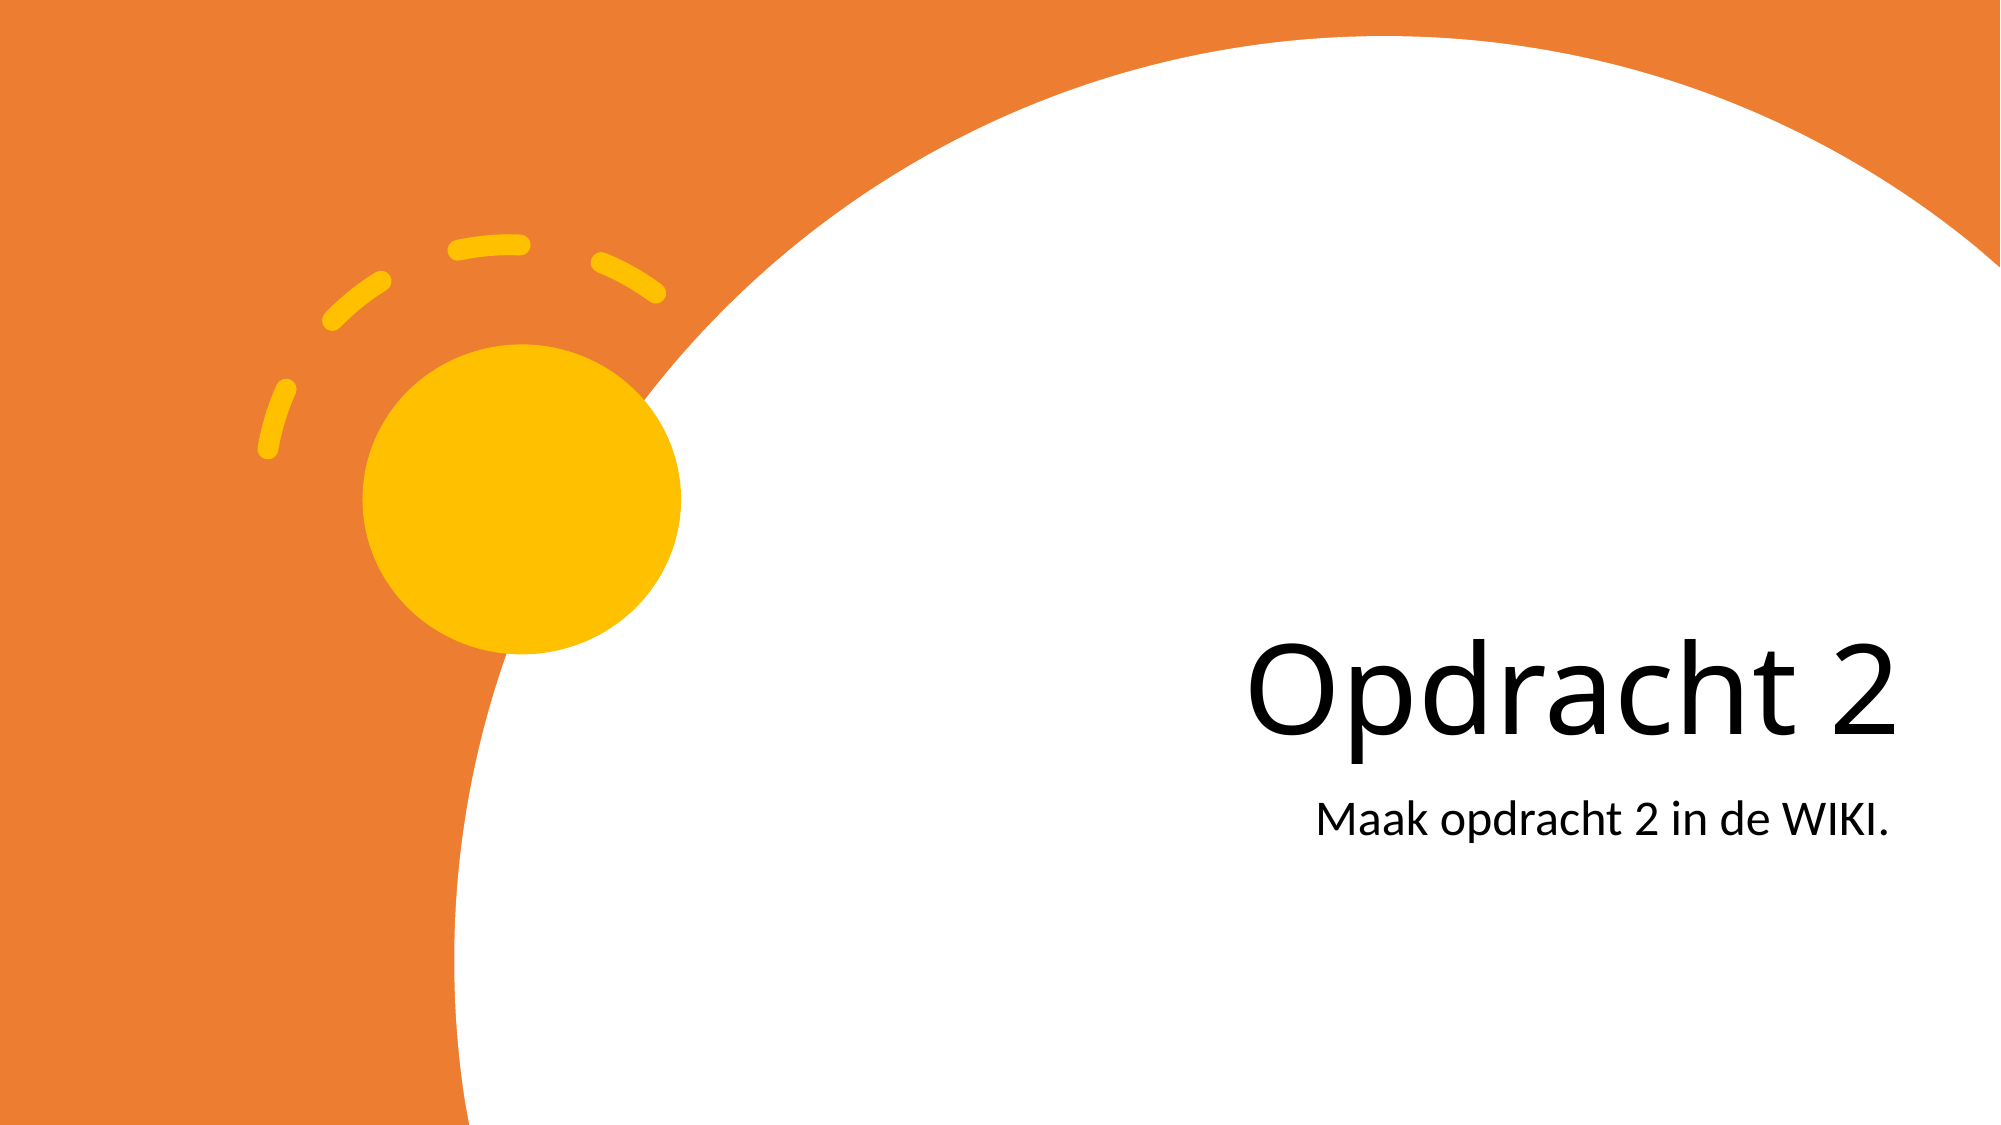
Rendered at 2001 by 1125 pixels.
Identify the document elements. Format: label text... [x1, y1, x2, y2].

text_box [0, 0, 2000, 1125]
list Maak opdracht 2 in de WIKI. [662, 784, 1917, 1003]
title Opdracht 2 [662, 318, 1917, 770]
text_box [361, 373, 662, 656]
text_box [453, 35, 2000, 1125]
text_box [267, 244, 676, 490]
